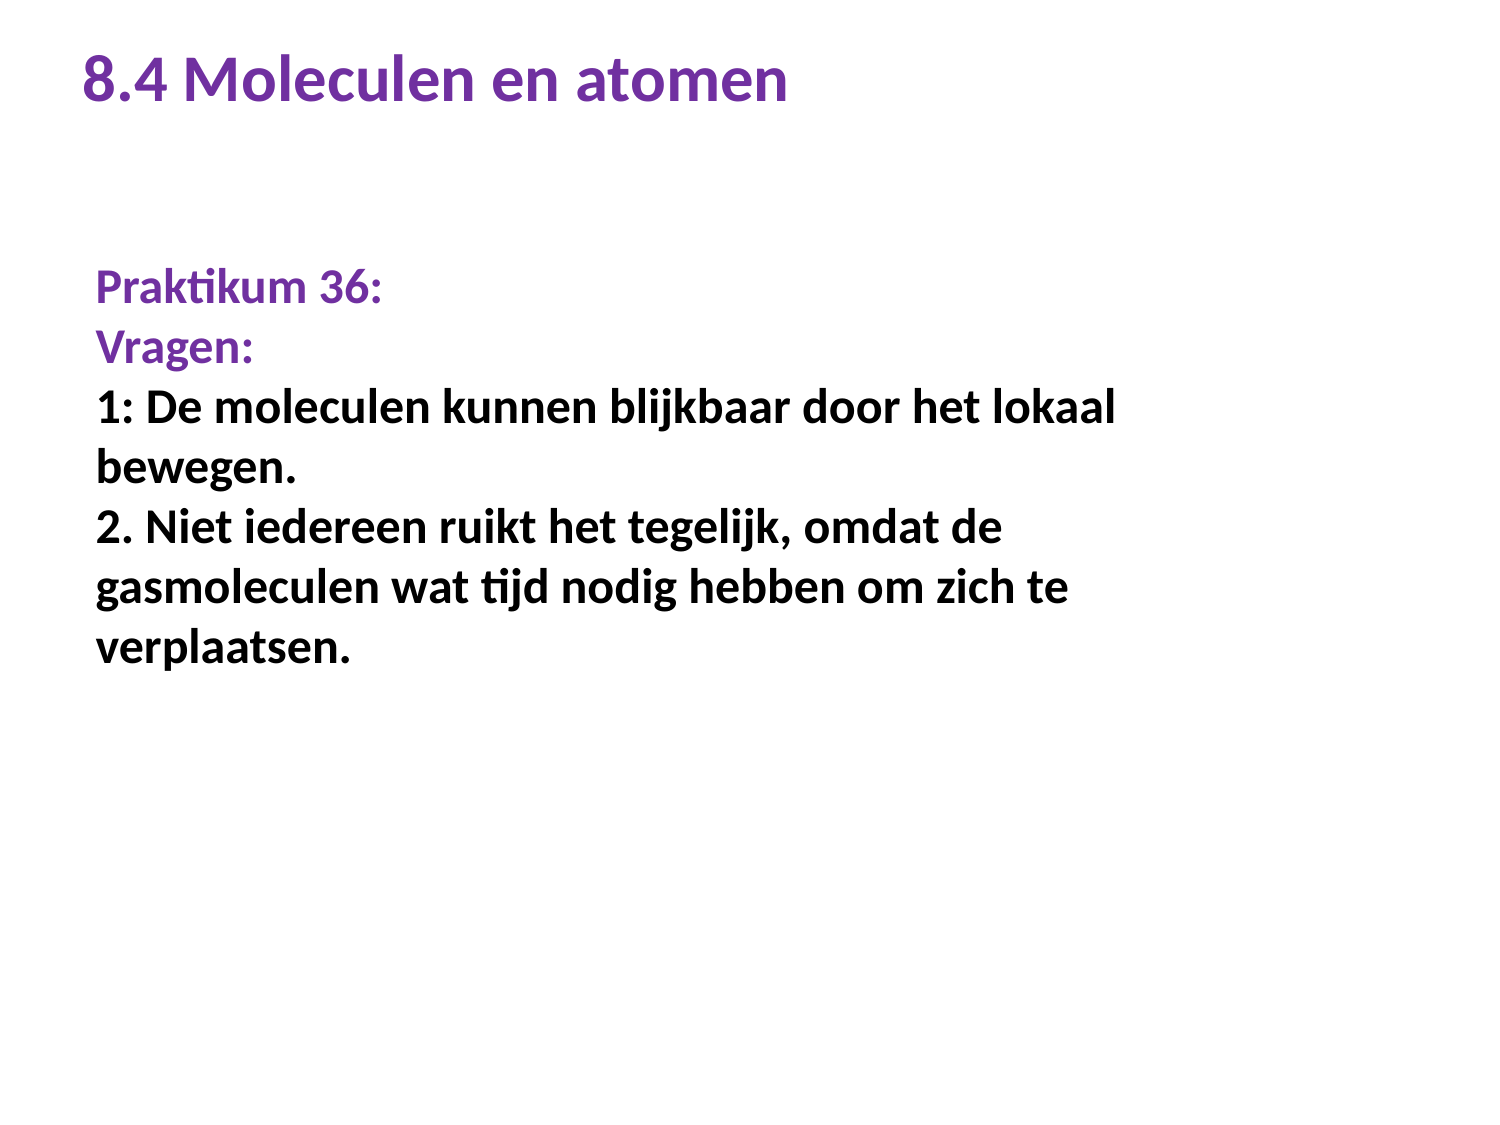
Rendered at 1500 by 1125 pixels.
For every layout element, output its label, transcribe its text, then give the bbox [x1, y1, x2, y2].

text_box Praktikum 36: Vragen: 1: De moleculen kunnen blijkbaar door het lokaal bewegen. 2. Niet iedereen ruikt het tegelijk, omdat de gasmoleculen wat tijd nodig hebben om zich te verplaatsen. [80, 245, 1250, 681]
title 8.4 Moleculen en atomen [67, 26, 1466, 125]
